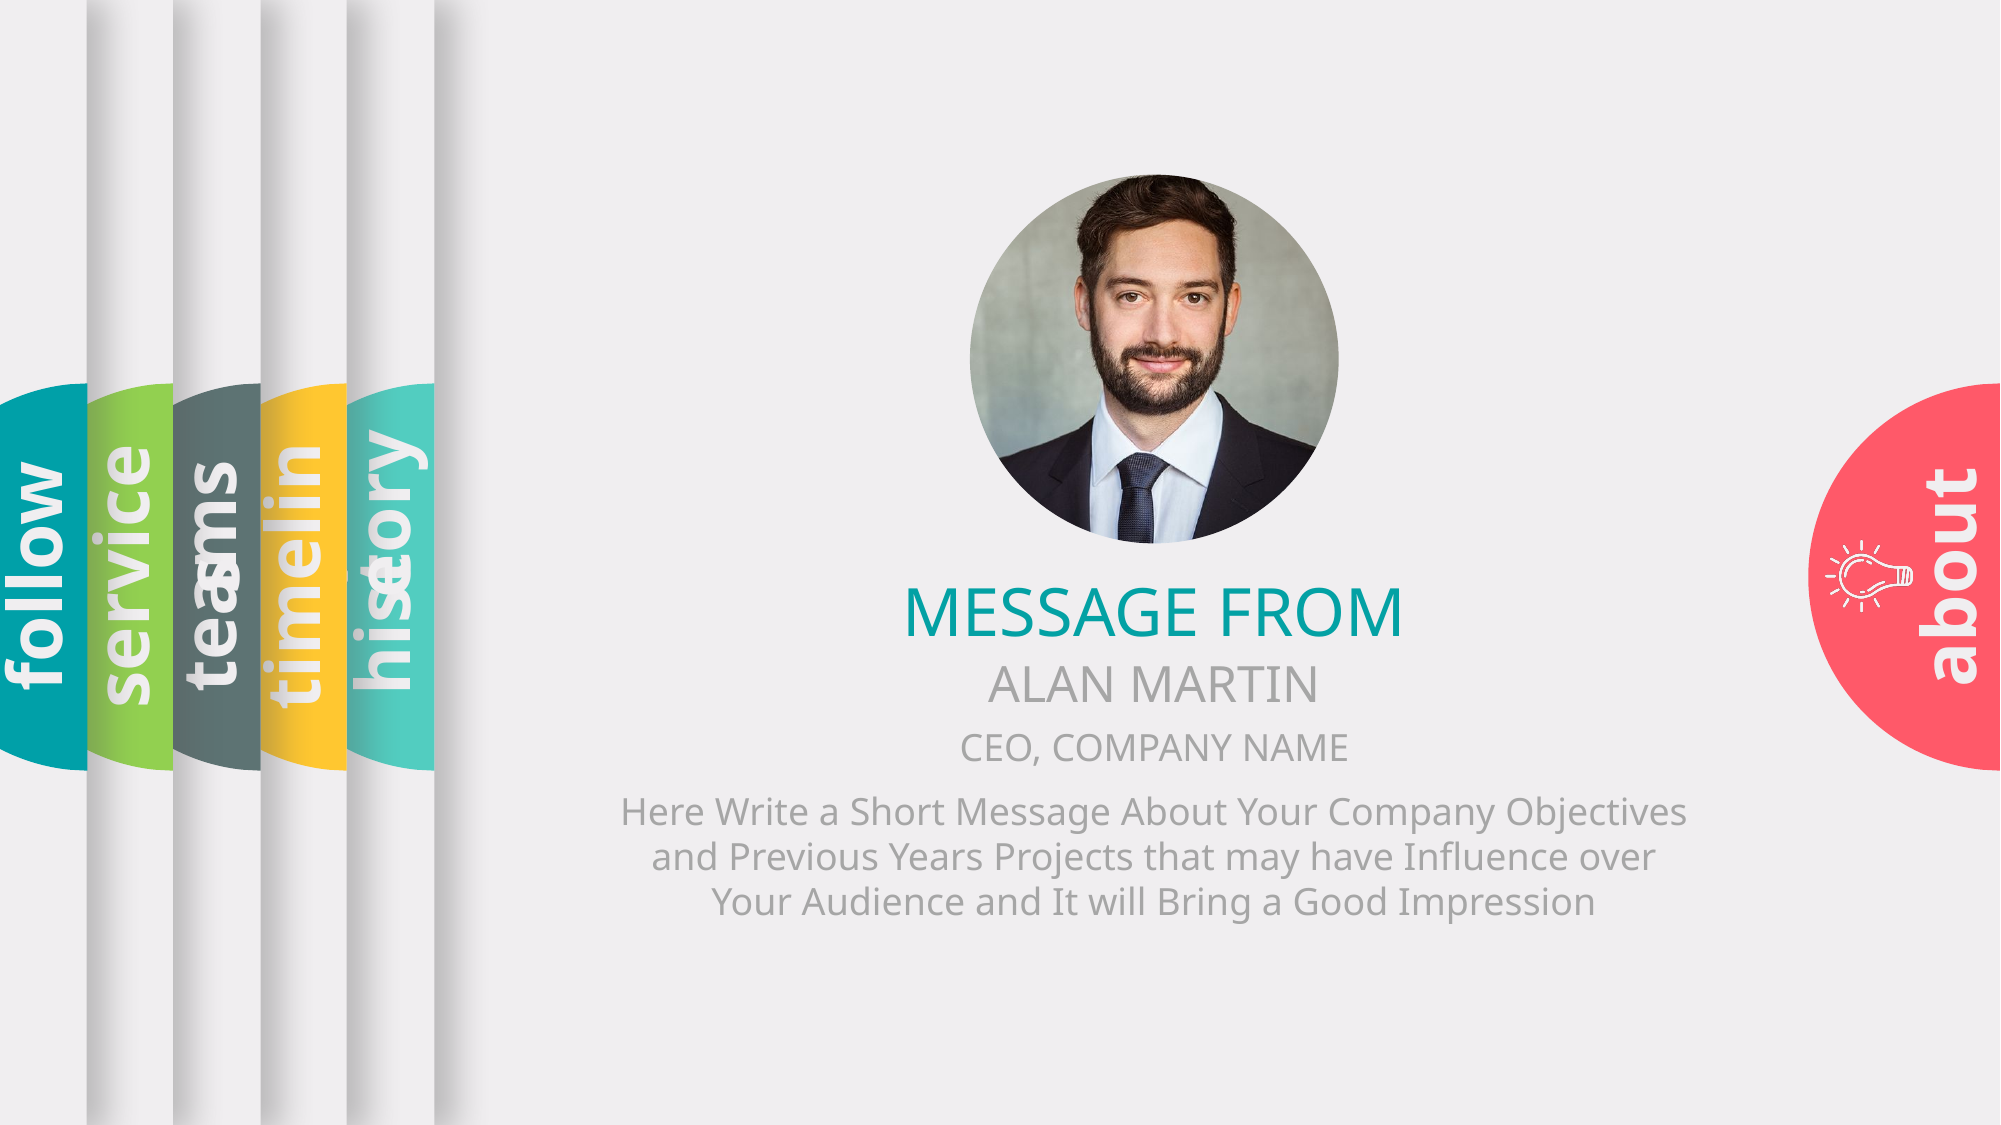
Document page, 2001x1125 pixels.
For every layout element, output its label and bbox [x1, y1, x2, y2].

text_box [0, 0, 88, 1125]
text_box [347, 0, 435, 1125]
text_box [261, 0, 347, 1125]
text_box [173, 0, 261, 1125]
text_box [88, 0, 173, 1125]
picture [969, 174, 1339, 544]
text_box [435, 0, 2000, 1125]
text_box [597, 562, 1712, 932]
